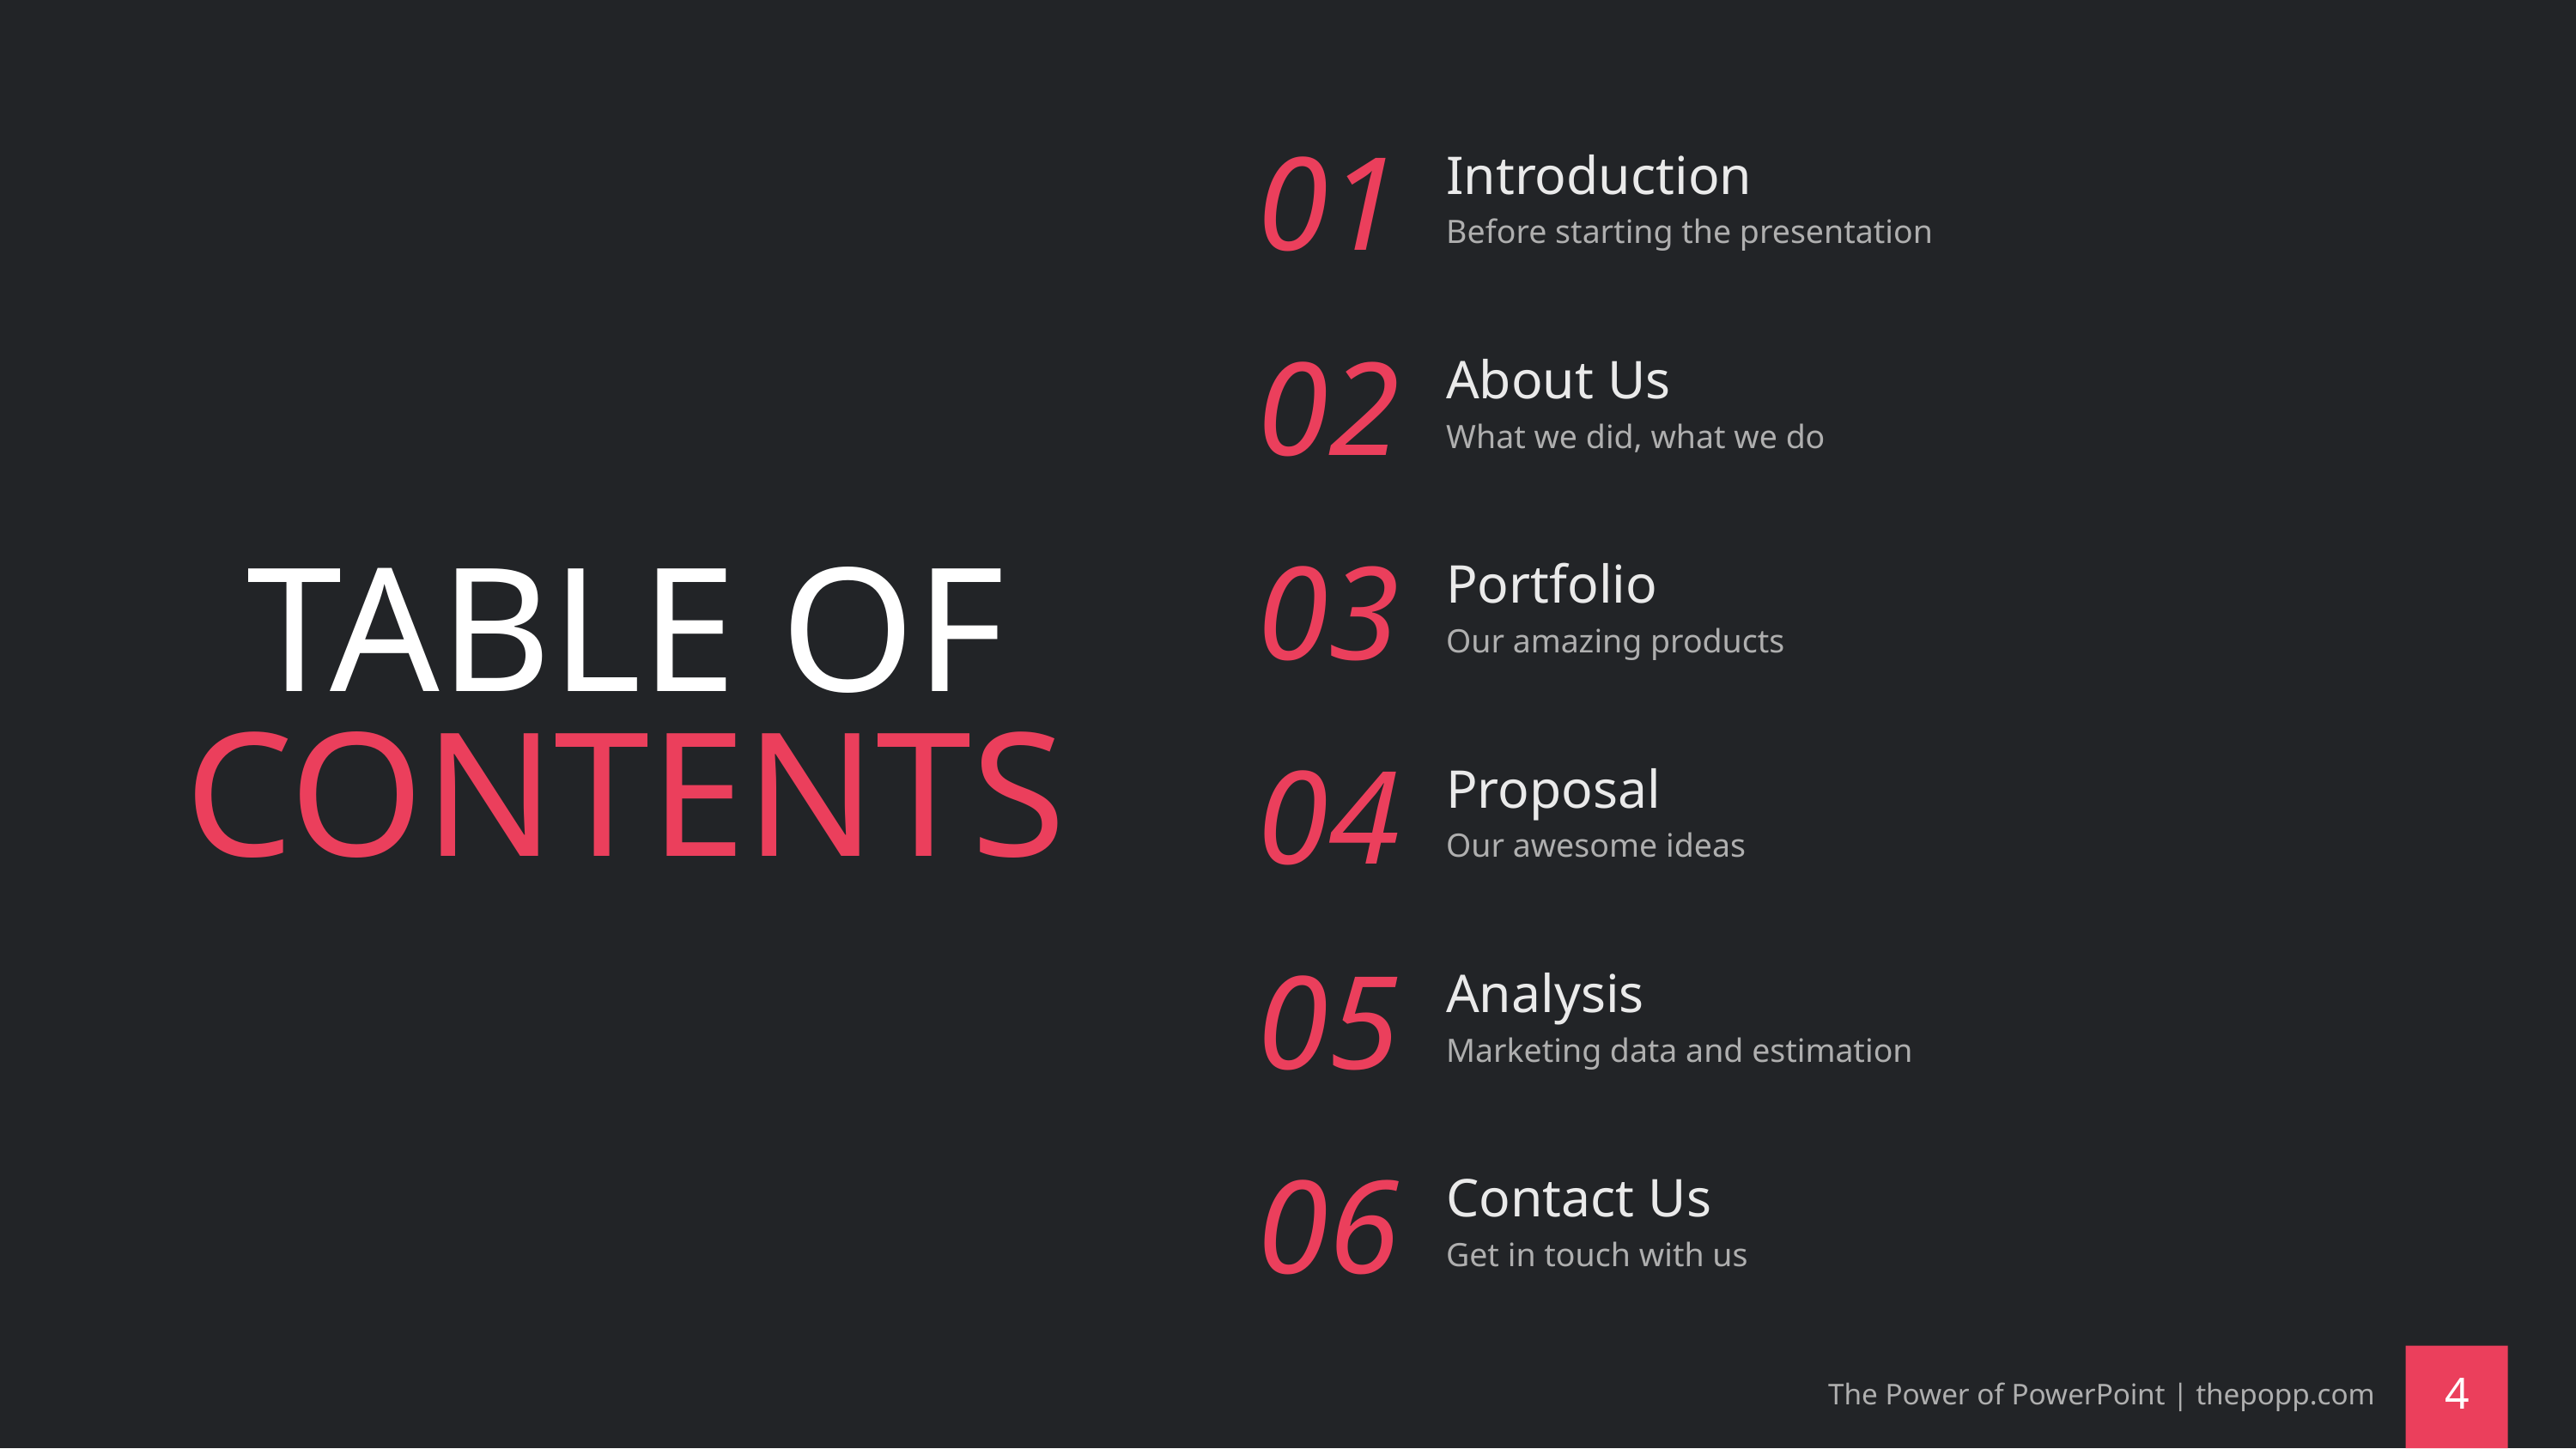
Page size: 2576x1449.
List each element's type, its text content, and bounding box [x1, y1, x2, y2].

list Portfolio [1433, 544, 2227, 614]
list 04 [1236, 731, 1413, 894]
list Contact Us [1433, 1158, 2227, 1228]
list About Us [1433, 340, 2227, 409]
list Analysis [1433, 954, 2227, 1023]
list Marketing data and estimation [1433, 1023, 2227, 1079]
list 02 [1236, 321, 1413, 486]
list 06 [1236, 1140, 1413, 1304]
list Our awesome ideas [1433, 818, 2227, 875]
list 01 [1236, 117, 1413, 281]
slide_number 4 [2404, 1356, 2509, 1434]
footer The Power of PowerPoint | thepopp.com [1519, 1356, 2389, 1434]
list Get in touch with us [1433, 1228, 2227, 1283]
list Proposal [1433, 749, 2227, 818]
title TABLE OF CONTENTS [137, 211, 1115, 1238]
list Introduction [1433, 135, 2227, 204]
list What we did, what we do [1433, 409, 2227, 465]
list 05 [1236, 935, 1413, 1100]
list 03 [1236, 526, 1413, 690]
list Our amazing products [1433, 614, 2227, 670]
list Before starting the presentation [1433, 204, 2227, 261]
